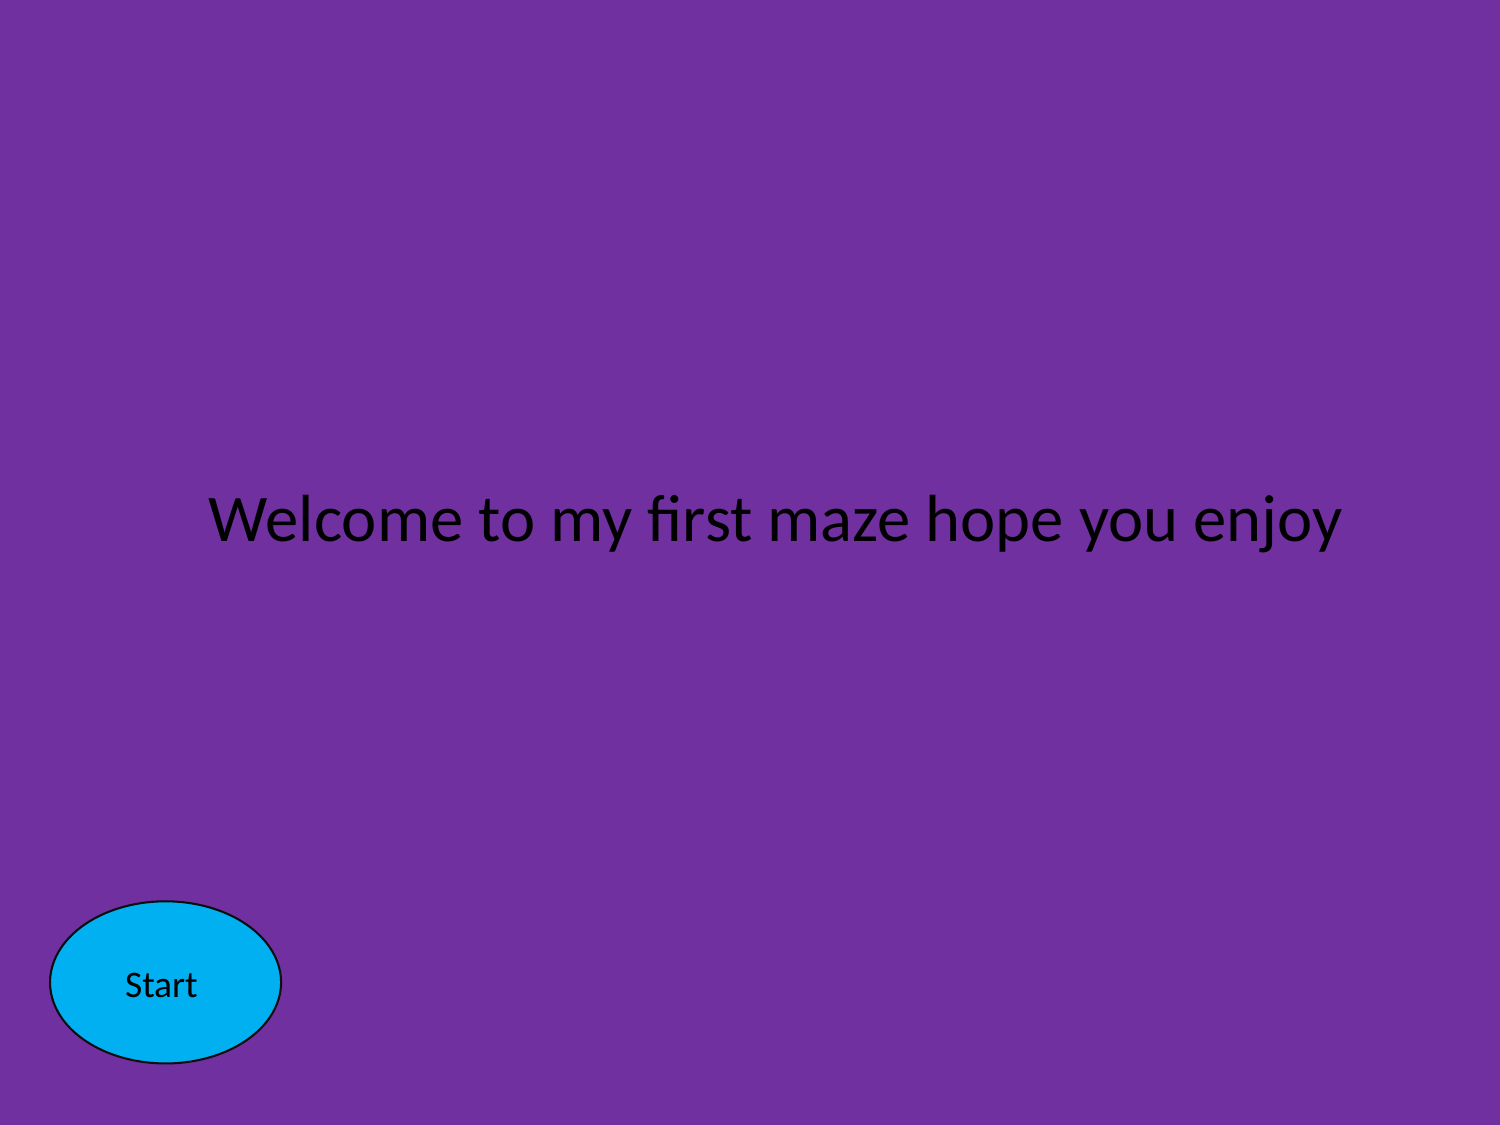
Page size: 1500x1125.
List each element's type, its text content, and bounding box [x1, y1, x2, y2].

text_box Welcome to my first maze hope you enjoy [193, 467, 1359, 563]
text_box Start [48, 900, 283, 1065]
